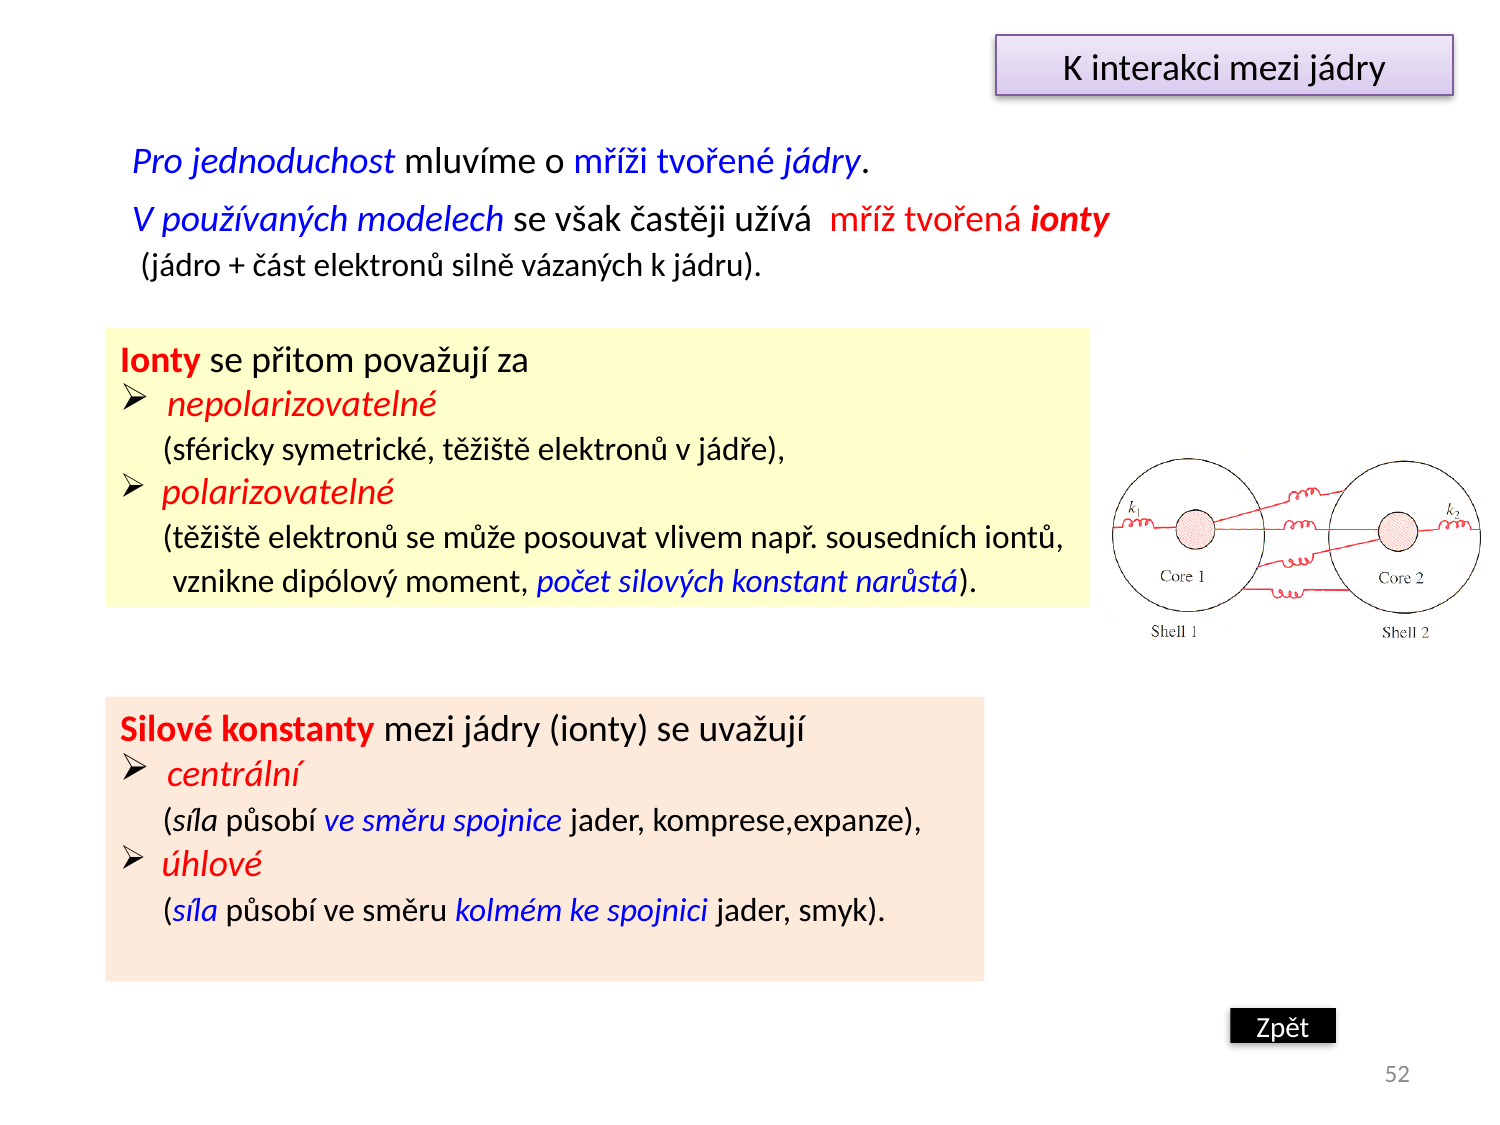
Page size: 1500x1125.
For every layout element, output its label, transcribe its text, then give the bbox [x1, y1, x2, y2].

text_box Silové konstanty mezi jádry (ionty) se uvažují centrální (síla působí ve směru spojnice jader, komprese,expanze), úhlové (síla působí ve směru kolmém ke spojnici jader, smyk). [105, 696, 985, 982]
slide_number 52 [1074, 1042, 1425, 1103]
picture [1104, 448, 1489, 645]
text_box Pro jednoduchost mluvíme o mříži tvořené jádry. V používaných modelech se však častěji užívá mříž tvořená ionty (jádro + část elektronů silně vázaných k jádru). [117, 128, 1243, 292]
text_box Zpět [1230, 1007, 1336, 1044]
text_box Ionty se přitom považují za nepolarizovatelné (sféricky symetrické, těžiště elektronů v jádře), polarizovatelné (těžiště elektronů se může posouvat vlivem např. sousedních iontů, vznikne dipólový moment, počet silových konstant narůstá). [105, 328, 1090, 607]
text_box K interakci mezi jádry [995, 34, 1454, 96]
